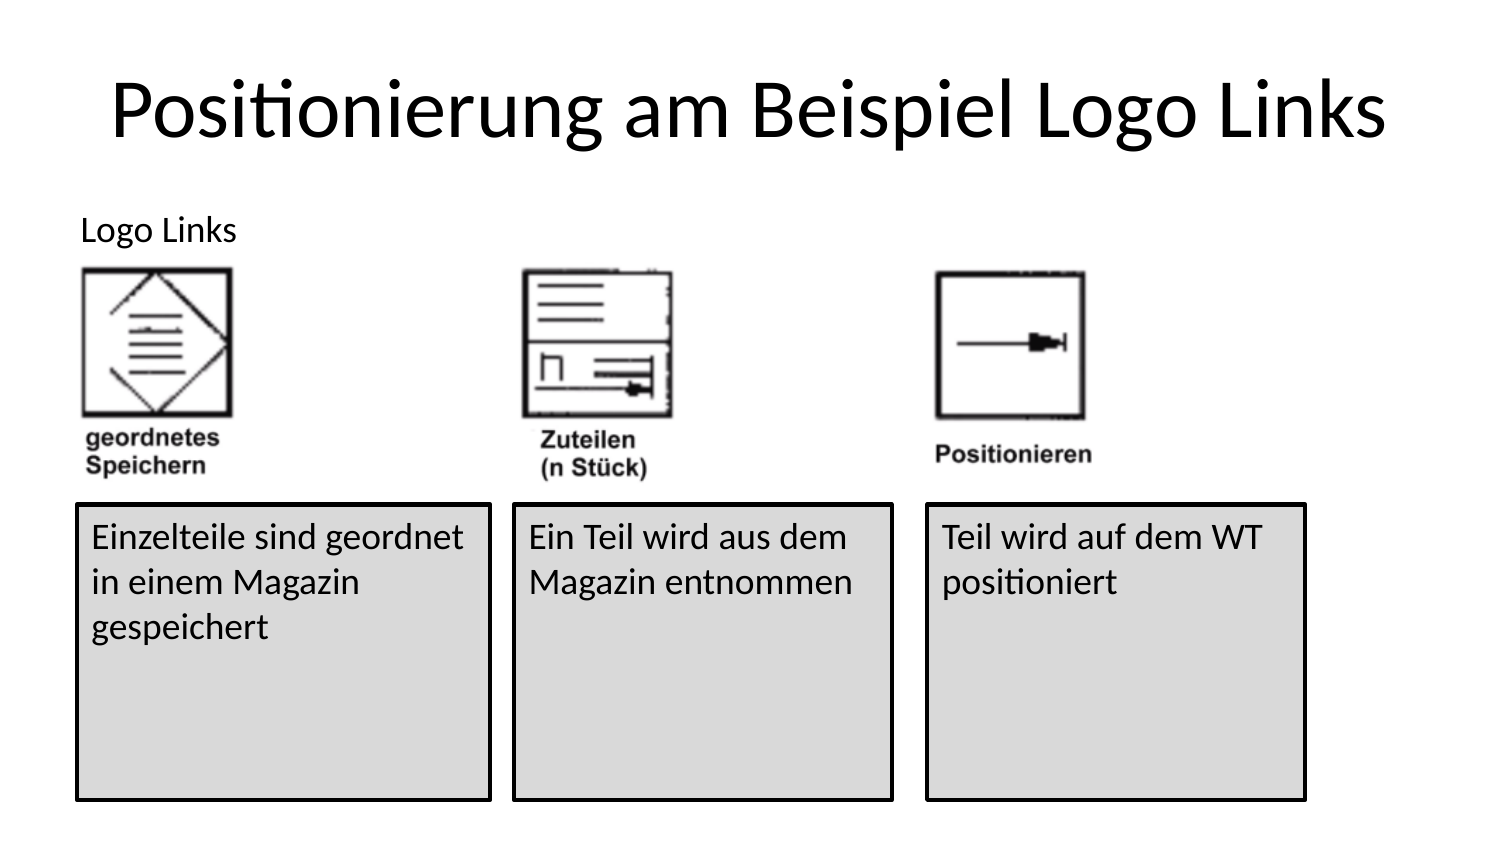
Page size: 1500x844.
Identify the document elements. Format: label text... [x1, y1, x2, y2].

text_box Einzelteile sind geordnet in einem Magazin gespeichert [75, 502, 492, 802]
text_box Teil wird auf dem WT positioniert [925, 502, 1307, 802]
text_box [64, 197, 1110, 489]
title Positionierung am Beispiel Logo Links [75, 33, 1425, 175]
text_box Ein Teil wird aus dem Magazin entnommen [512, 502, 894, 802]
